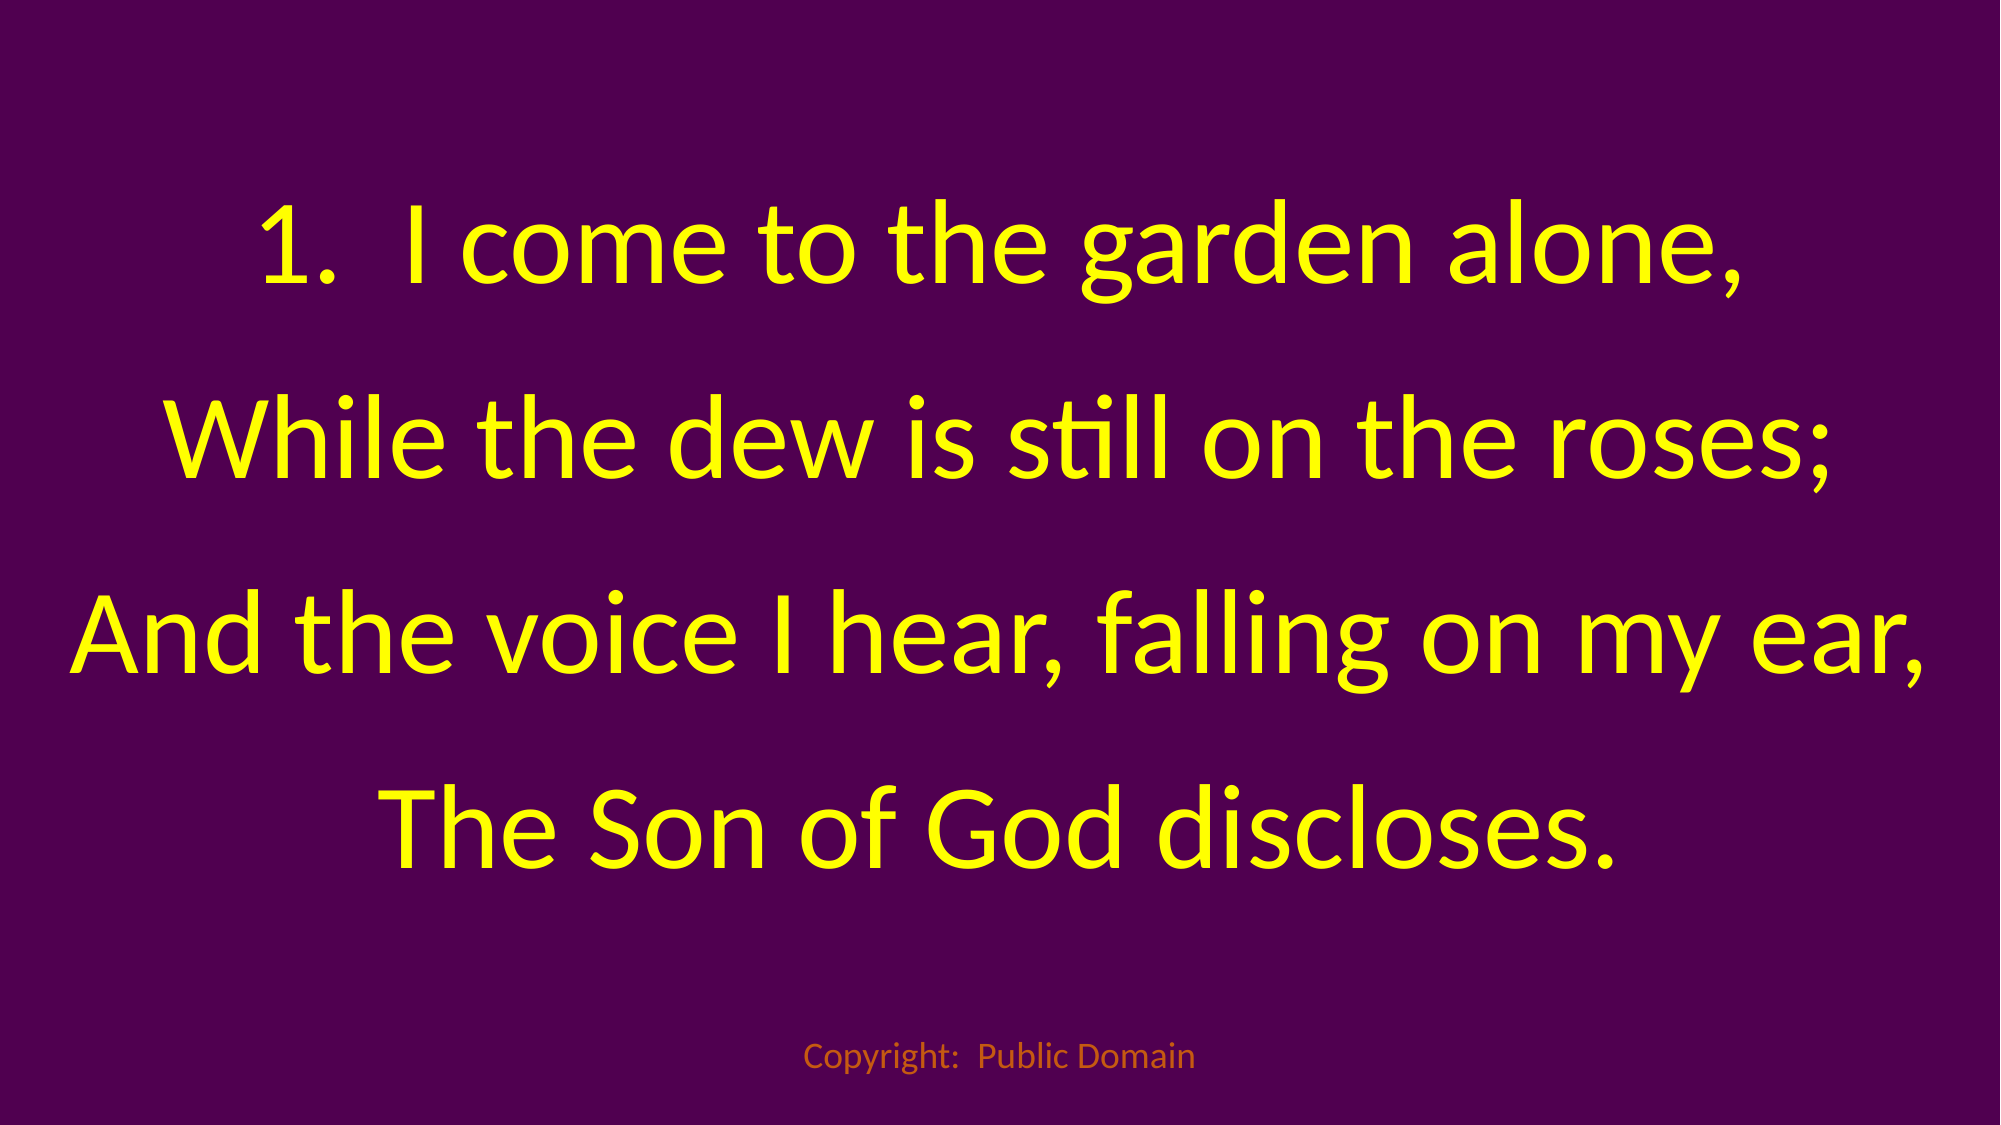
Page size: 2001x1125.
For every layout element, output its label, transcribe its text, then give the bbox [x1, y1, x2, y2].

text_box 1. I come to the garden alone, While the dew is still on the roses; And the voice I hear, falling on my ear, The Son of God discloses. [0, 154, 2000, 900]
text_box Copyright: Public Domain [26, 1023, 1973, 1083]
